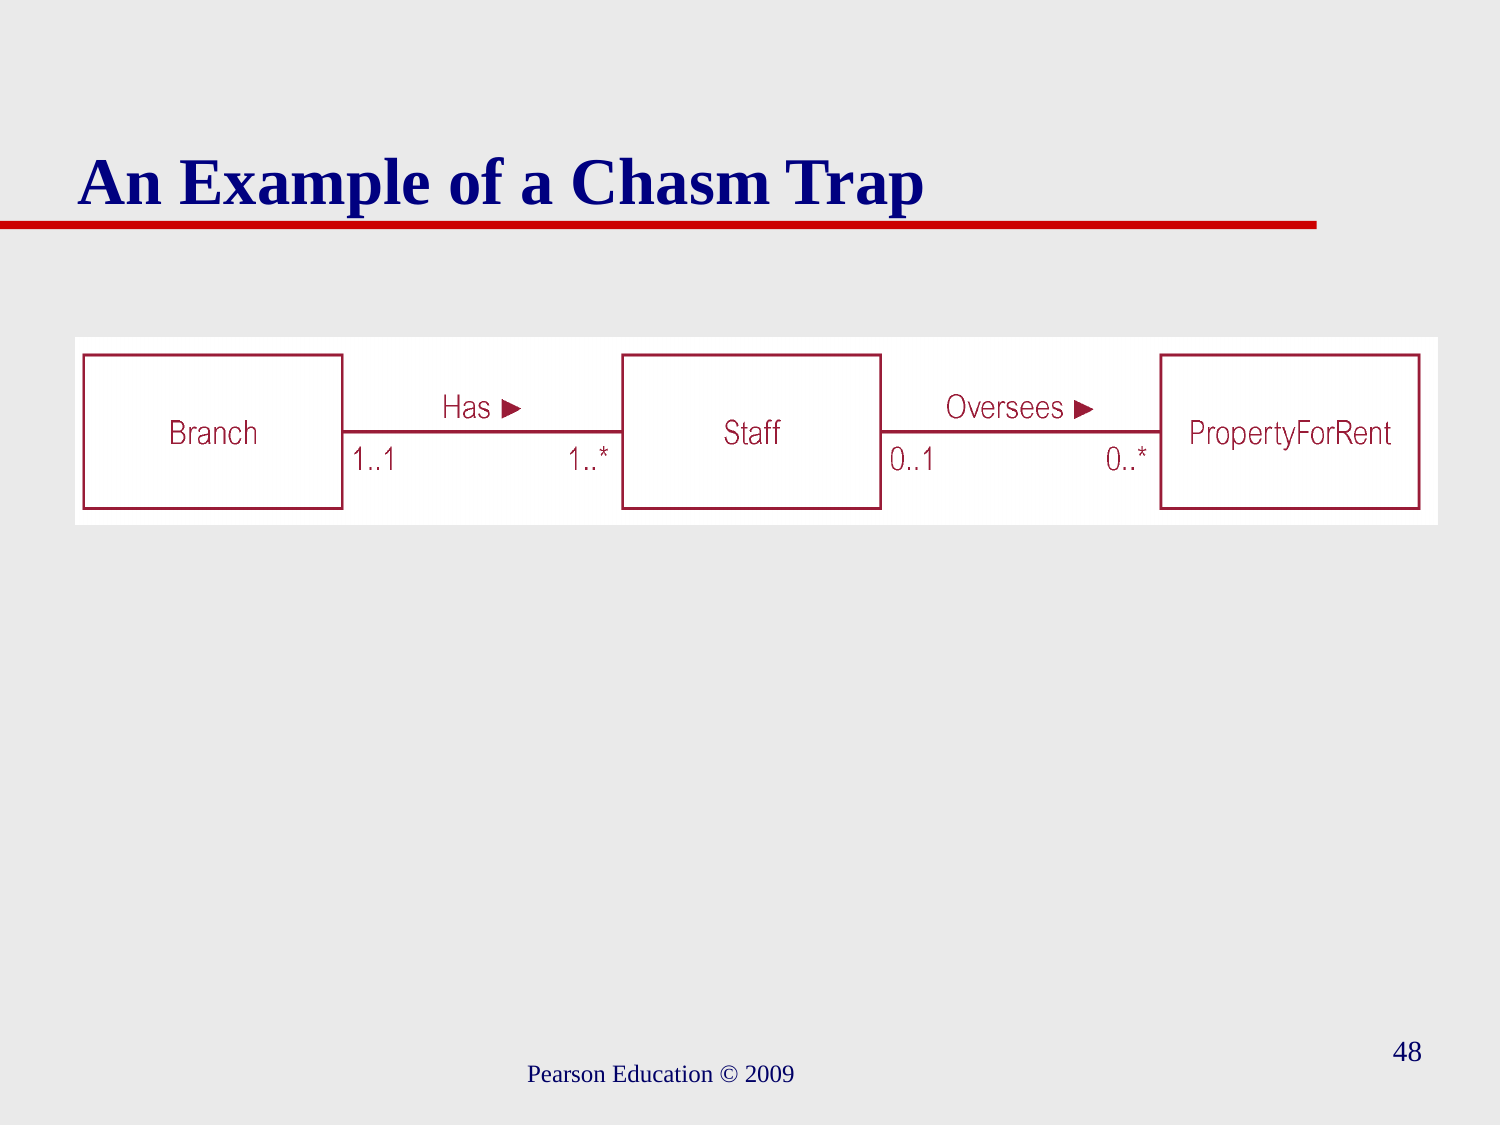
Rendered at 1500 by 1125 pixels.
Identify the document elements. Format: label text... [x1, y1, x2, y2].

title An Example of a Chasm Trap [62, 43, 1338, 226]
slide_number 48 [1125, 1012, 1438, 1088]
text_box Pearson Education © 2009 [512, 1050, 1038, 1095]
picture [74, 337, 1438, 526]
